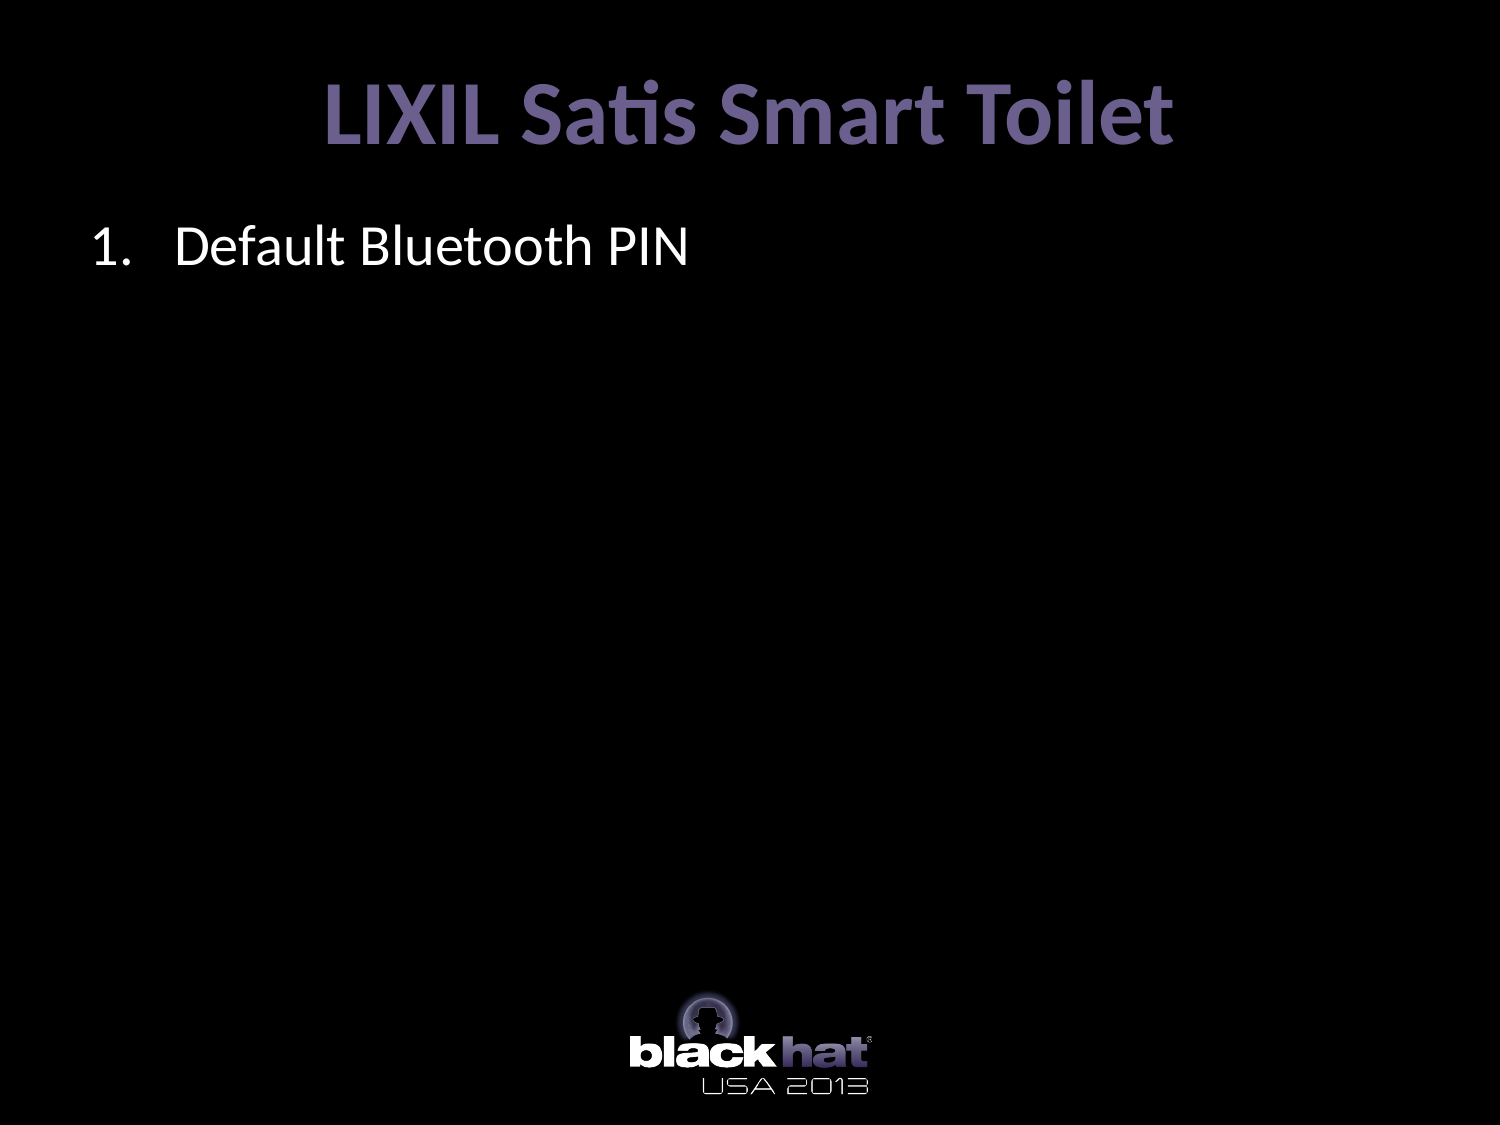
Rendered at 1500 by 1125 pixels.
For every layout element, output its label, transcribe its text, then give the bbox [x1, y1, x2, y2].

text_box LIXIL Satis Smart Toilet [74, 45, 1425, 233]
text_box Default Bluetooth PIN [74, 233, 1425, 285]
picture [628, 987, 872, 1100]
